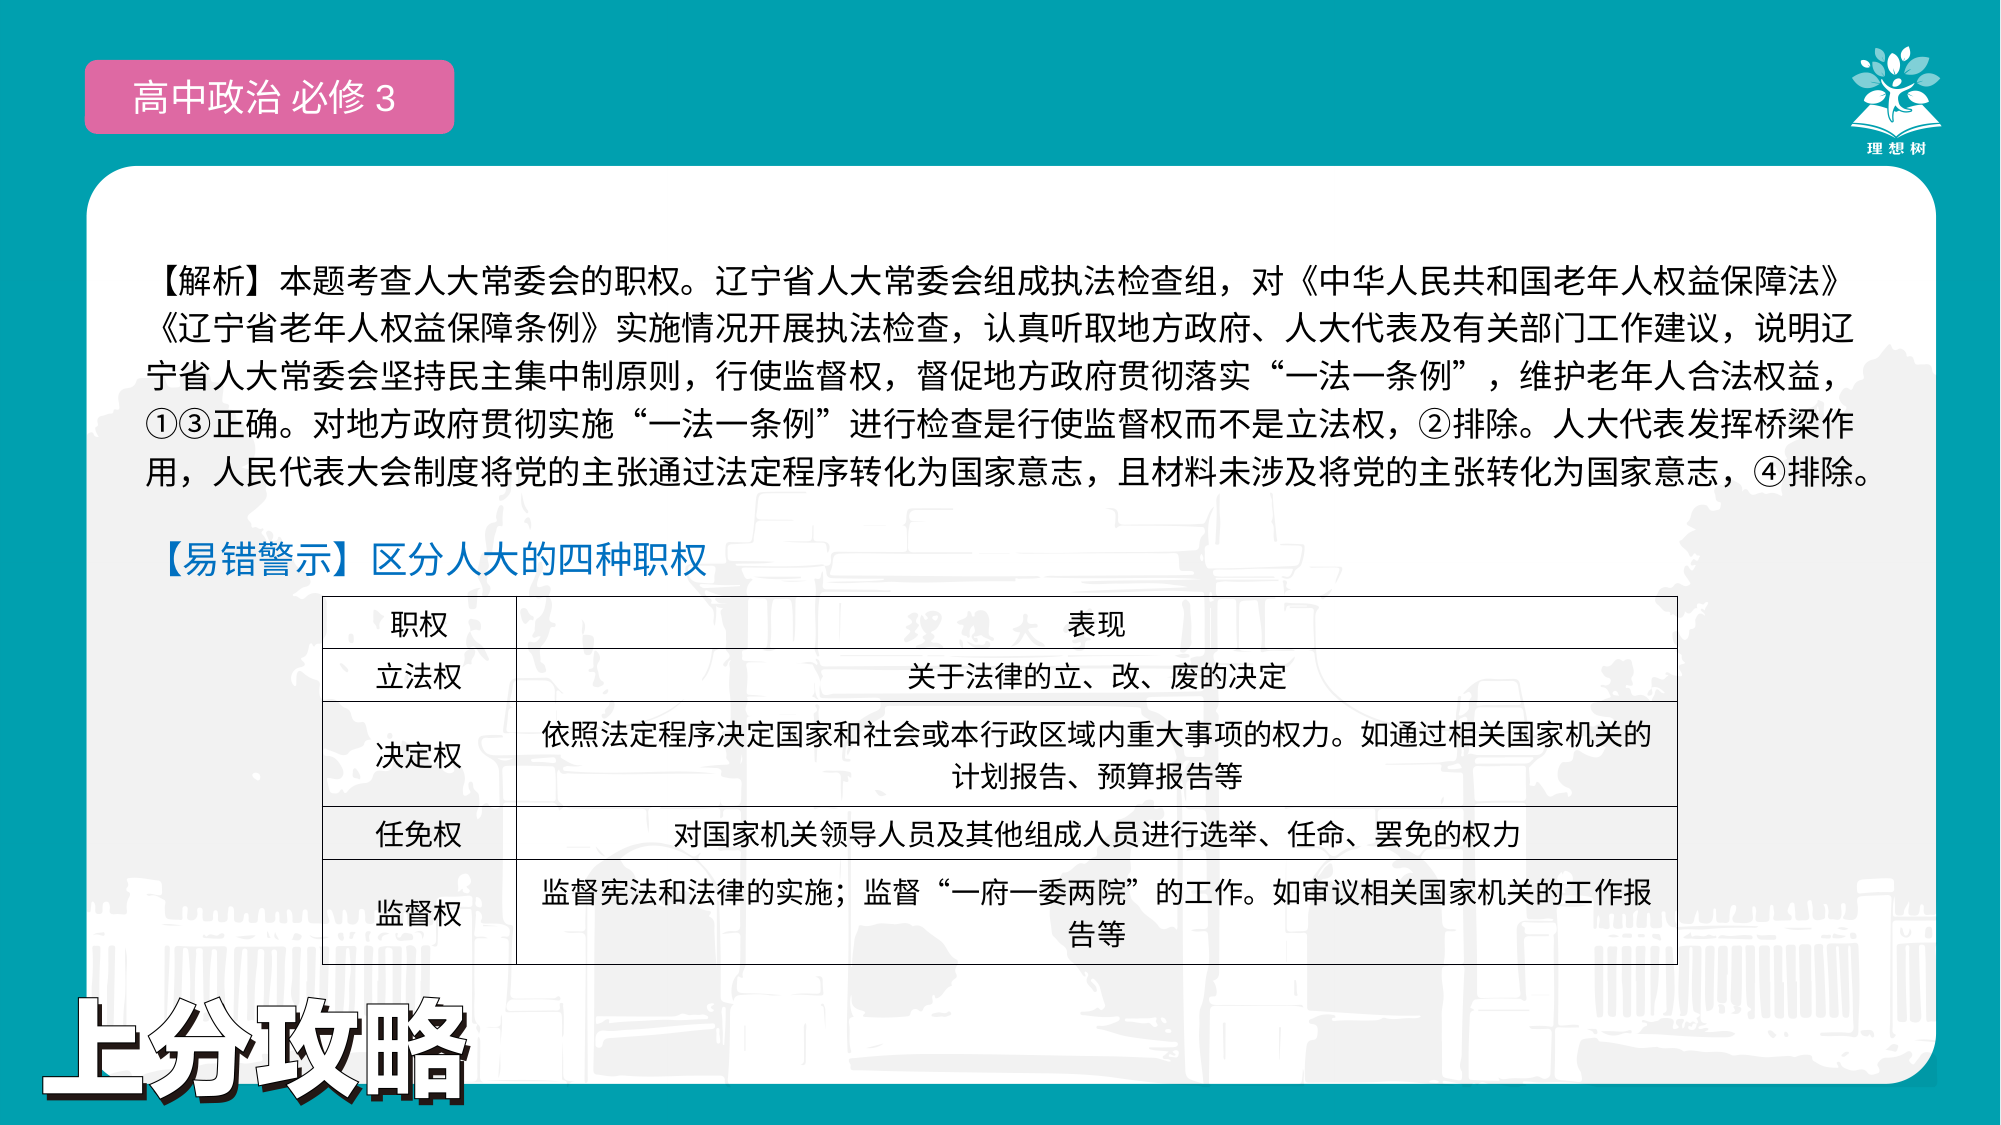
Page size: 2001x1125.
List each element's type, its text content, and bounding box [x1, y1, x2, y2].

text_box 高中政治 必修3 [83, 58, 456, 135]
table_cell 对国家机关领导人员及其他组成人员进行选举、任命、罢免的权力 [517, 807, 1677, 859]
table_header 表现 [517, 597, 1677, 648]
table_cell 决定权 [323, 702, 516, 806]
table_cell 依照法定程序决定国家和社会或本行政区域内重大事项的权力。如通过相关国家机关的计划报告、预算报告等 [517, 702, 1677, 806]
table_header 职权 [323, 597, 516, 648]
table_cell 任免权 [323, 807, 516, 859]
table_cell 关于法律的立、改、废的决定 [517, 649, 1677, 701]
picture [0, 0, 2001, 1125]
table_cell 监督宪法和法律的实施；监督“一府一委两院”的工作。如审议相关国家机关的工作报告等 [517, 860, 1677, 964]
table_cell 立法权 [323, 649, 516, 701]
text_box 【易错警示】区分人大的四种职权 [130, 528, 1629, 596]
table_cell 监督权 [323, 860, 516, 964]
text_box 【解析】本题考查人大常委会的职权。辽宁省人大常委会组成执法检查组，对《中华人民共和国老年人权益保障法》《辽宁省老年人权益保障条例》实施情况开展执法检查，认真听取地方政府、人大代表及有关部门工作建议，说明辽宁省人大常委会坚持民主集中制原则，行使监督权，督促地方政府贯彻落实“一法一条例”，维护老年人合法权益，①③正确。对地方政府贯彻实施“一法一条例”进行检查是行使监督权而不是立法权，②排除。人大代表发挥桥梁作用，人民代表大会制度将党的主张通过法定程序转化为国家意志，且材料未涉及将党的主张转化为国家意志，④排除。 [130, 244, 1870, 499]
